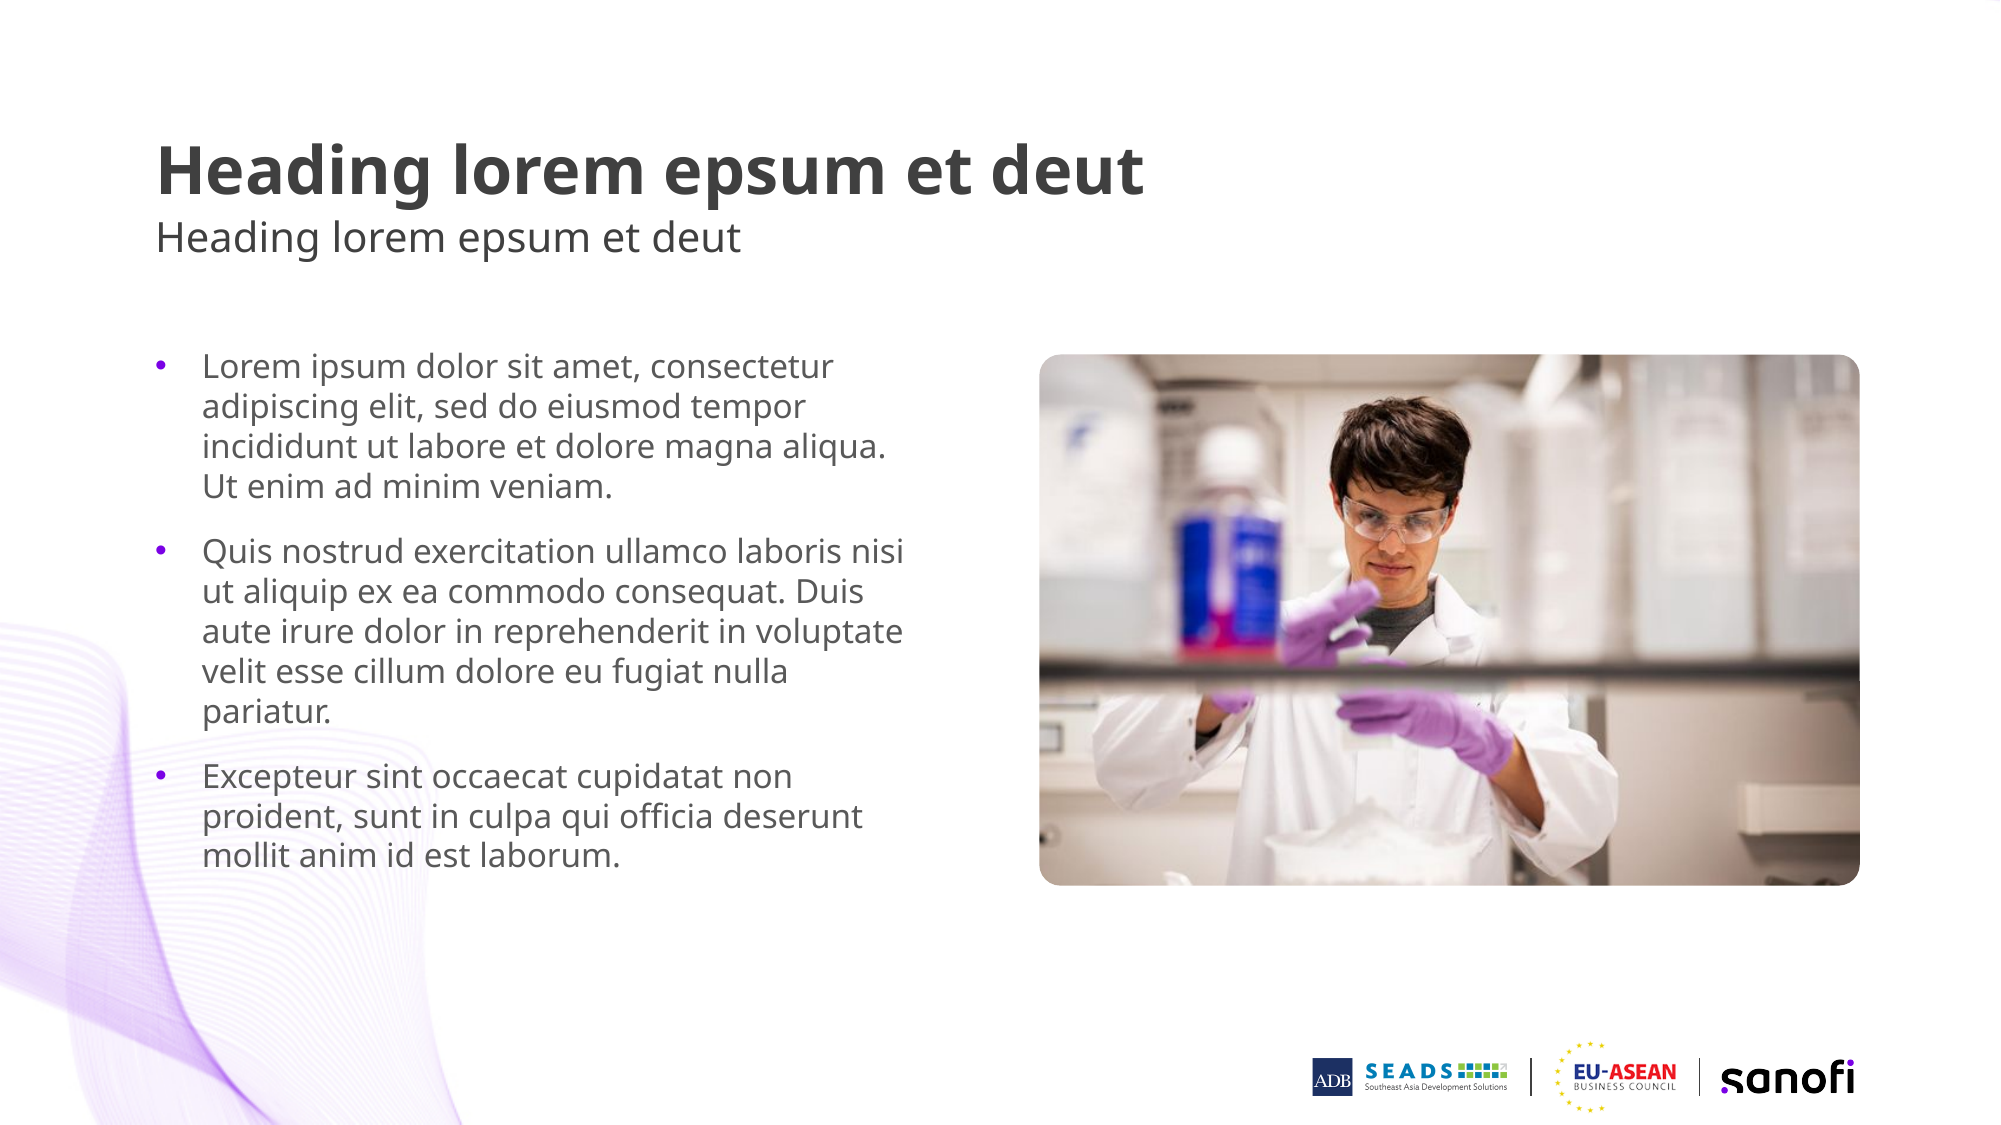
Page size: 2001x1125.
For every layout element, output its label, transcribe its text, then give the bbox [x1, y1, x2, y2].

picture [0, 0, 2000, 1125]
text_box Heading lorem epsum et deut [140, 120, 1478, 216]
text_box Lorem ipsum dolor sit amet, consectetur adipiscing elit, sed do eiusmod tempor incididunt ut labore et dolore magna aliqua. Ut enim ad minim veniam. Quis nostrud exercitation ullamco laboris nisi ut aliquip ex ea commodo consequat. Duis aute irure dolor in reprehenderit in voluptate velit esse cillum dolore eu fugiat nulla pariatur. Excepteur sint occaecat cupidatat non proident, sunt in culpa qui officia deserunt mollit anim id est laborum. [140, 338, 938, 882]
text_box Heading lorem epsum et deut [140, 202, 1252, 268]
